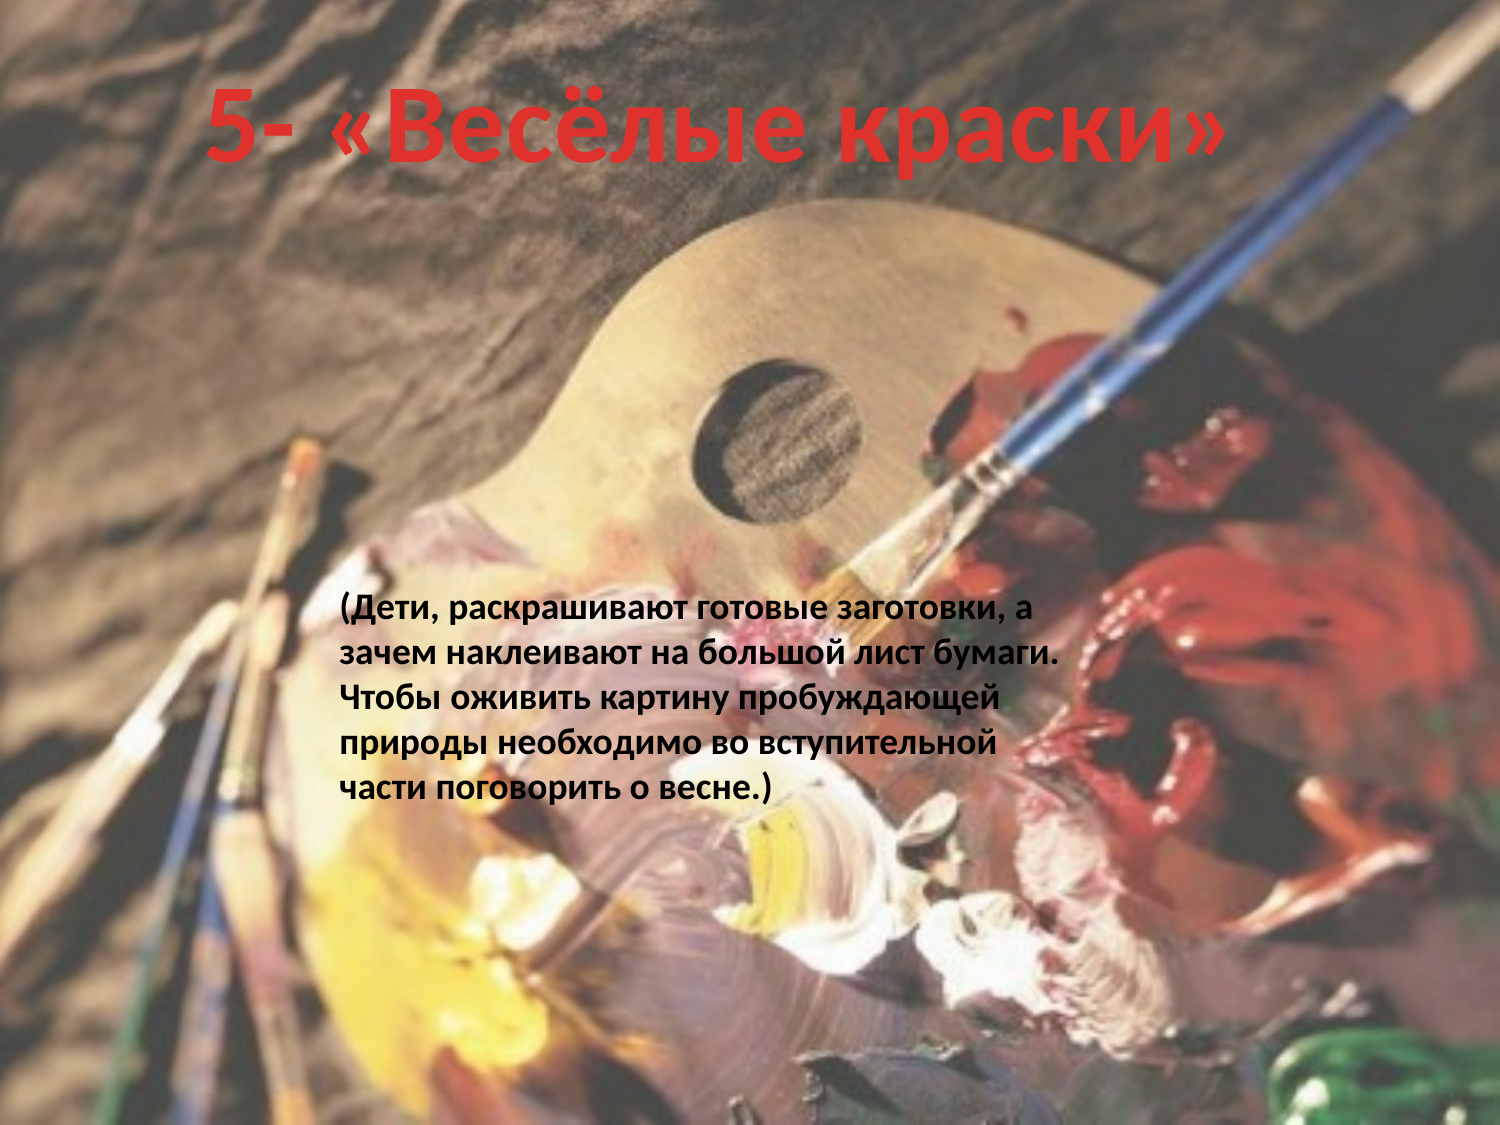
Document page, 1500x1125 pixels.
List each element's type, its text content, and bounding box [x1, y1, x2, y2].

text_box (Дети, раскрашивают готовые заготовки, а зачем наклеивают на большой лист бумаги. Чтобы оживить картину пробуждающей природы необходимо во вступительной части поговорить о весне.) [324, 574, 1084, 814]
text_box 5- «Весёлые краски» [188, 42, 1256, 193]
